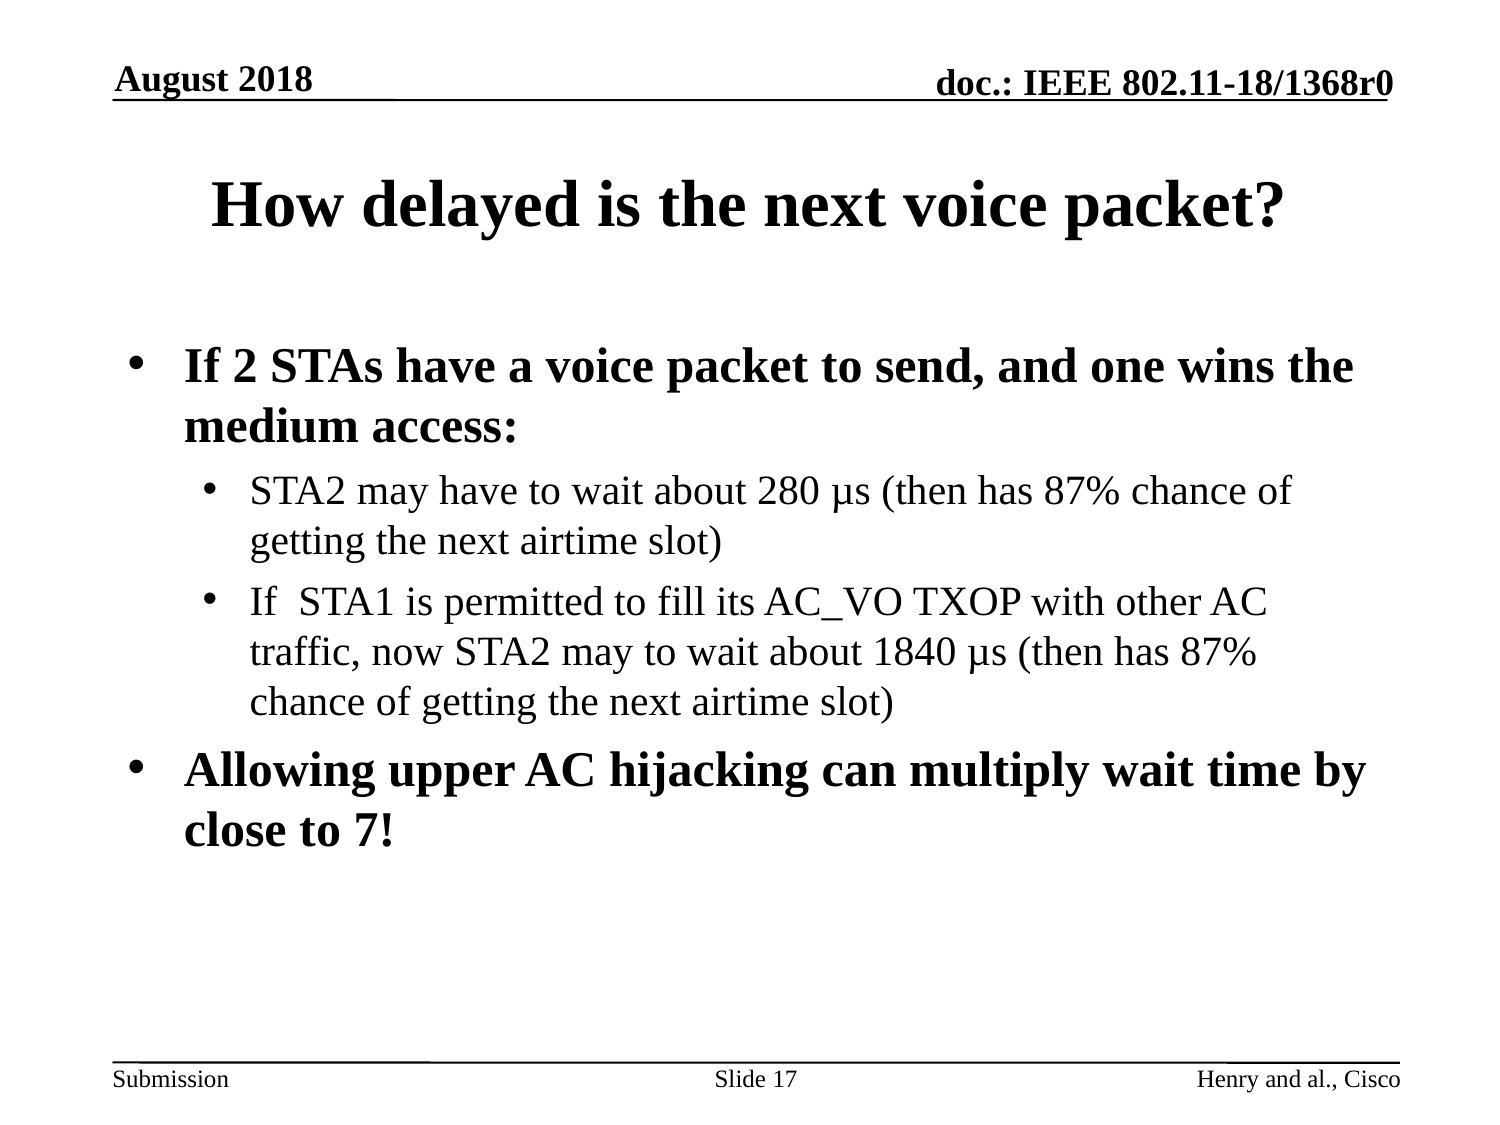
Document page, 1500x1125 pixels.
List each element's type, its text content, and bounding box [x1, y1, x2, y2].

list If 2 STAs have a voice packet to send, and one wins the medium access: STA2 may have to wait about 280 µs (then has 87% chance of getting the next airtime slot) If STA1 is permitted to fill its AC_VO TXOP with other AC traffic, now STA2 may to wait about 1840 µs (then has 87% chance of getting the next airtime slot) Allowing upper AC hijacking can multiply wait time by close to 7! [112, 324, 1388, 1000]
footer Henry and al., Cisco [878, 1061, 1402, 1093]
title How delayed is the next voice packet? [112, 112, 1388, 288]
slide_number Slide 17 [712, 1061, 800, 1123]
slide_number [114, 54, 423, 100]
